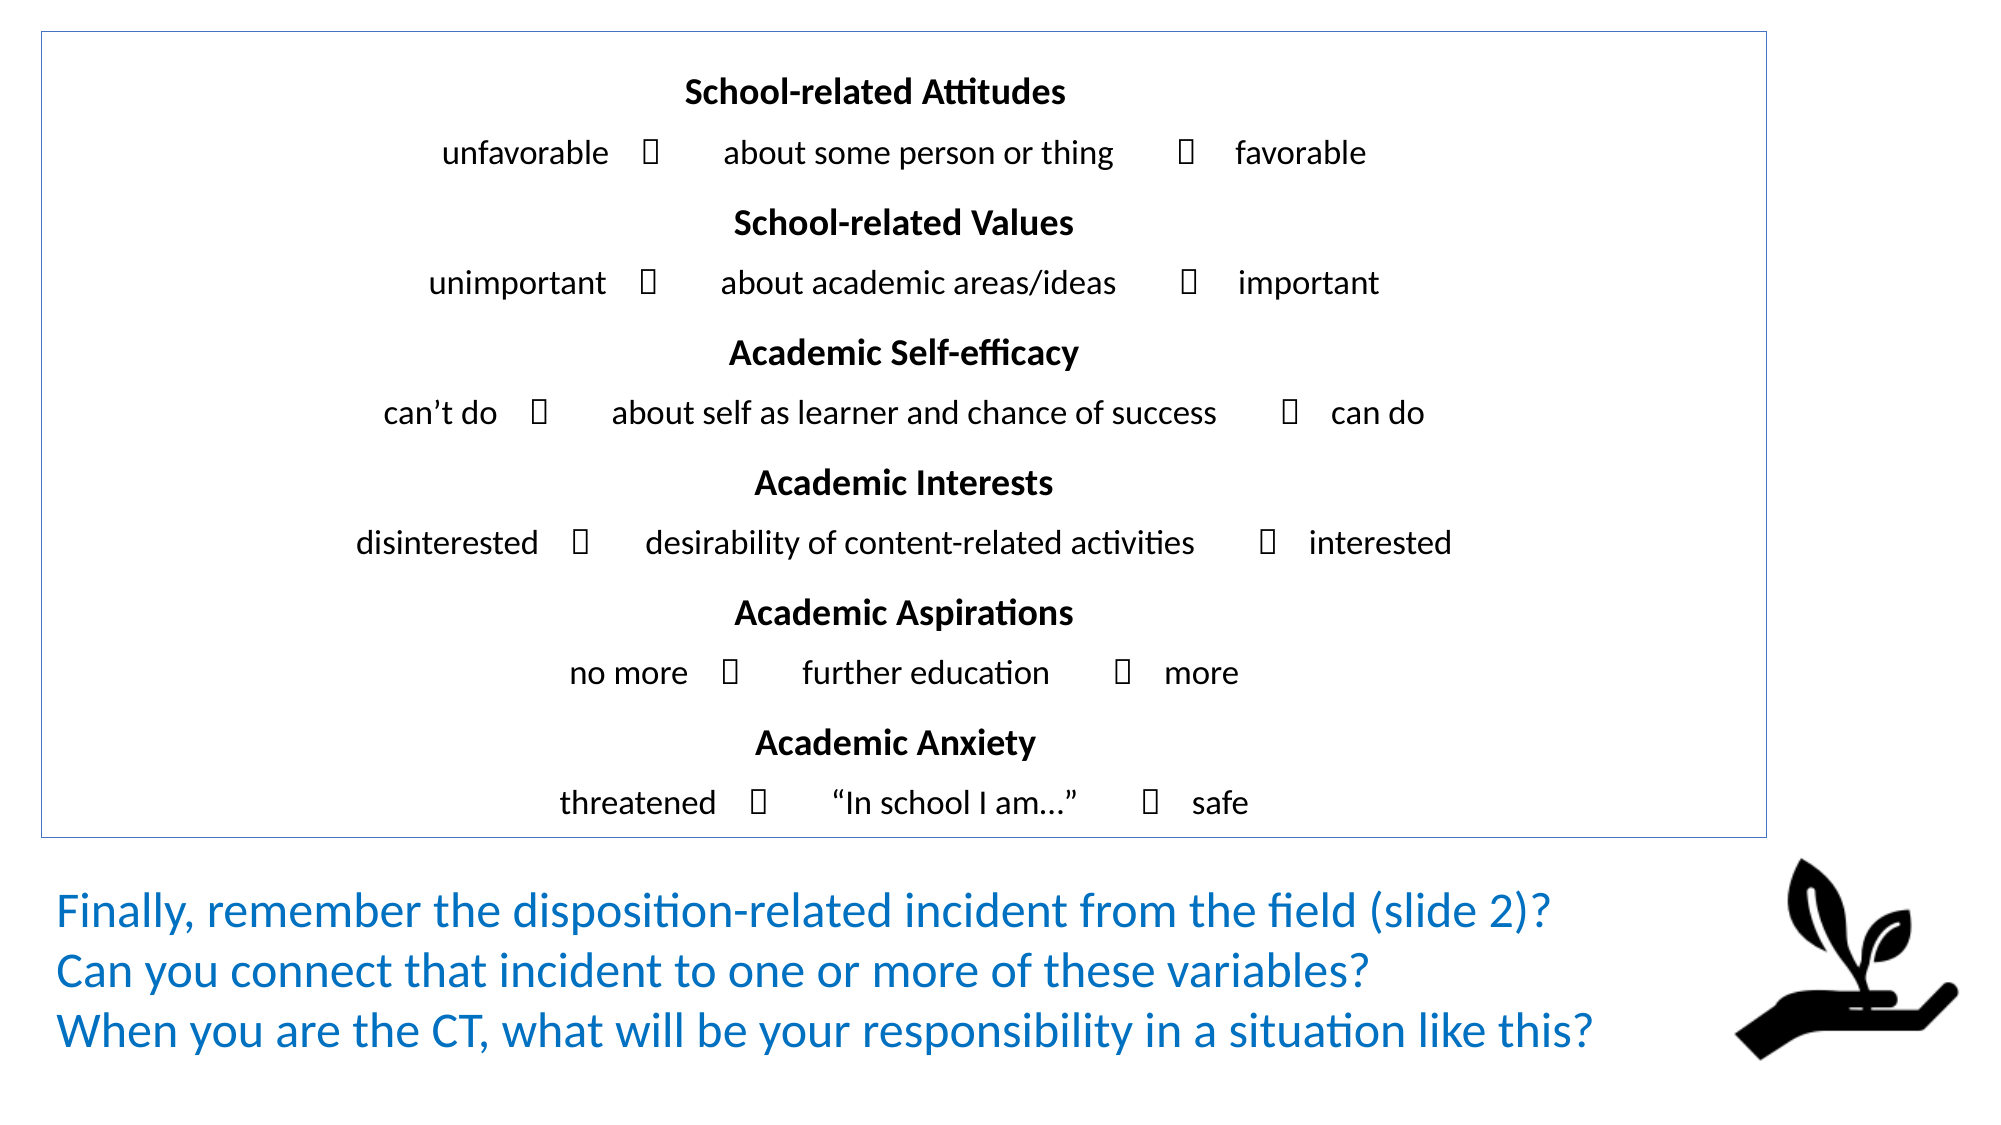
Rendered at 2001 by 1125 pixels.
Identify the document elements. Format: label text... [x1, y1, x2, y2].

picture [1686, 812, 2000, 1125]
list School-related Attitudes unfavorable  about some person or thing  favorable School-related Values unimportant  about academic areas/ideas  important Academic Self-efficacy can’t do  about self as learner and chance of success  can do Academic Interests disinterested  desirability of content-related activities  interested Academic Aspirations no more  further education  more Academic Anxiety threatened  “In school I am…”  safe [41, 31, 1767, 838]
text_box Finally, remember the disposition-related incident from the field (slide 2)? Can you connect that incident to one or more of these variables? When you are the CT, what will be your responsibility in a situation like this? [41, 870, 1646, 1065]
